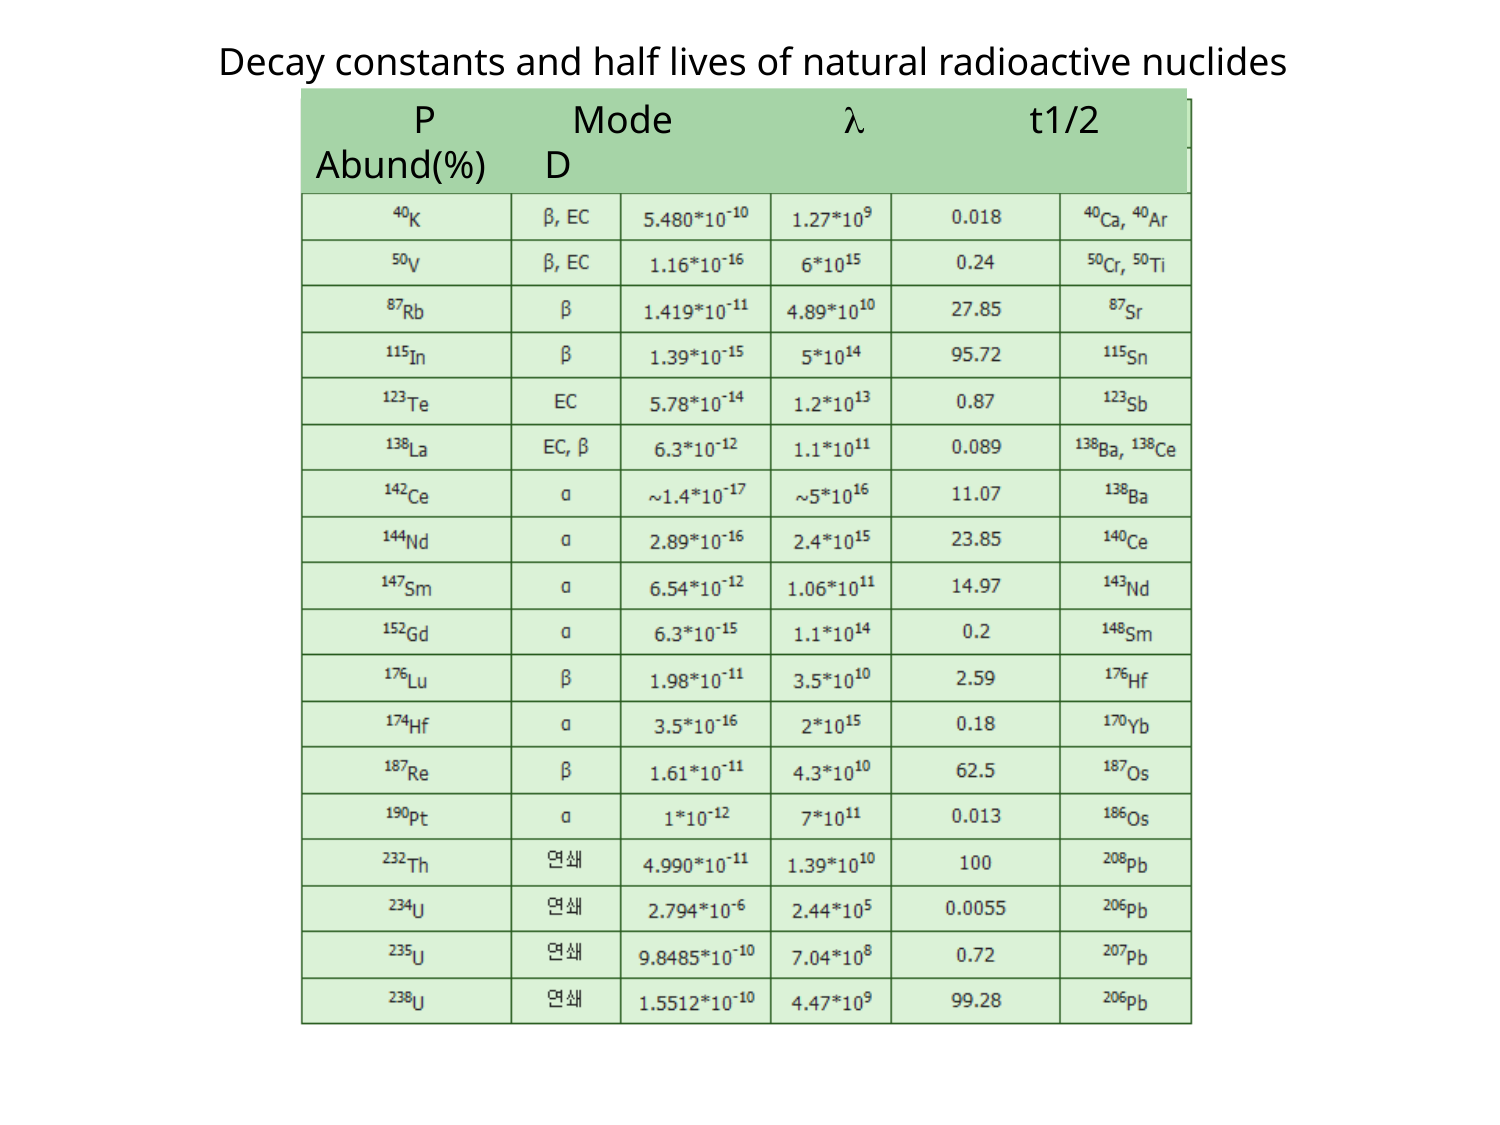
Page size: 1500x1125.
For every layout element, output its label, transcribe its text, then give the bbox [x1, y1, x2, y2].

text_box Decay constants and half lives of natural radioactive nuclides [203, 30, 1304, 91]
picture [292, 91, 1208, 1034]
